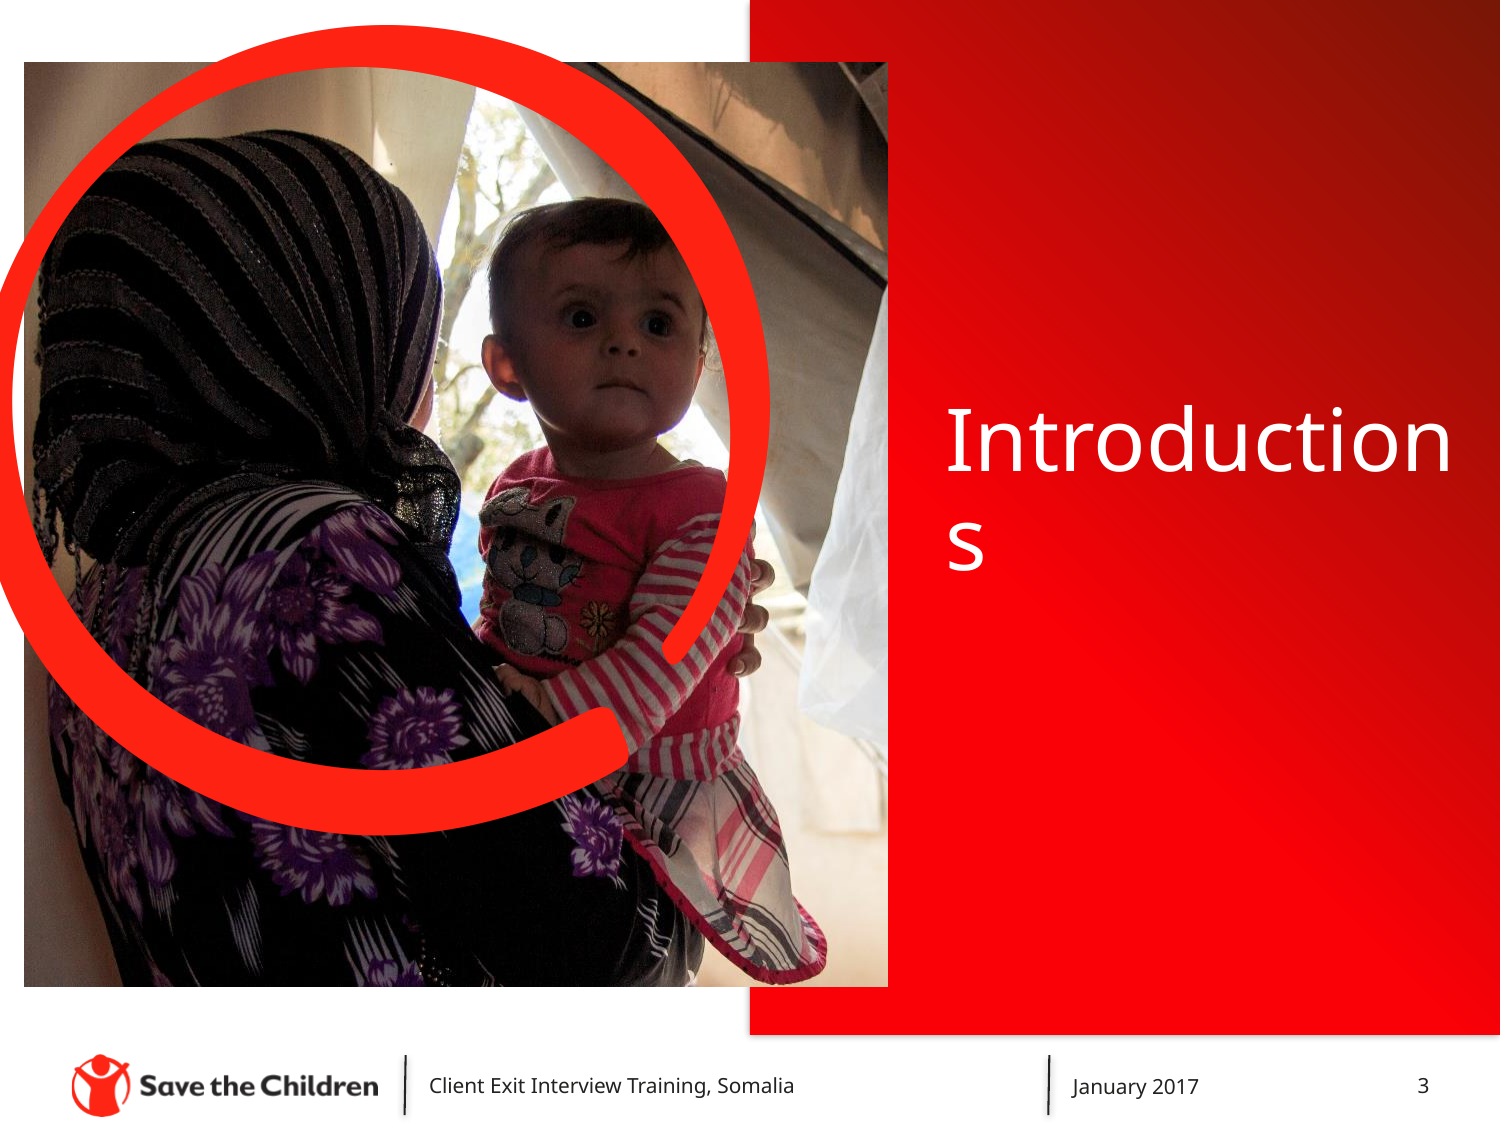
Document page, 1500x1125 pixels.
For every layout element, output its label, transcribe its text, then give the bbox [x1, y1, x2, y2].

slide_number 3 [1317, 1056, 1445, 1117]
title Introductions [945, 392, 1477, 593]
picture [71, 1054, 378, 1117]
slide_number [1057, 1056, 1317, 1117]
footer Client Exit Interview Training, Somalia [414, 1056, 1042, 1117]
picture [0, 25, 888, 988]
